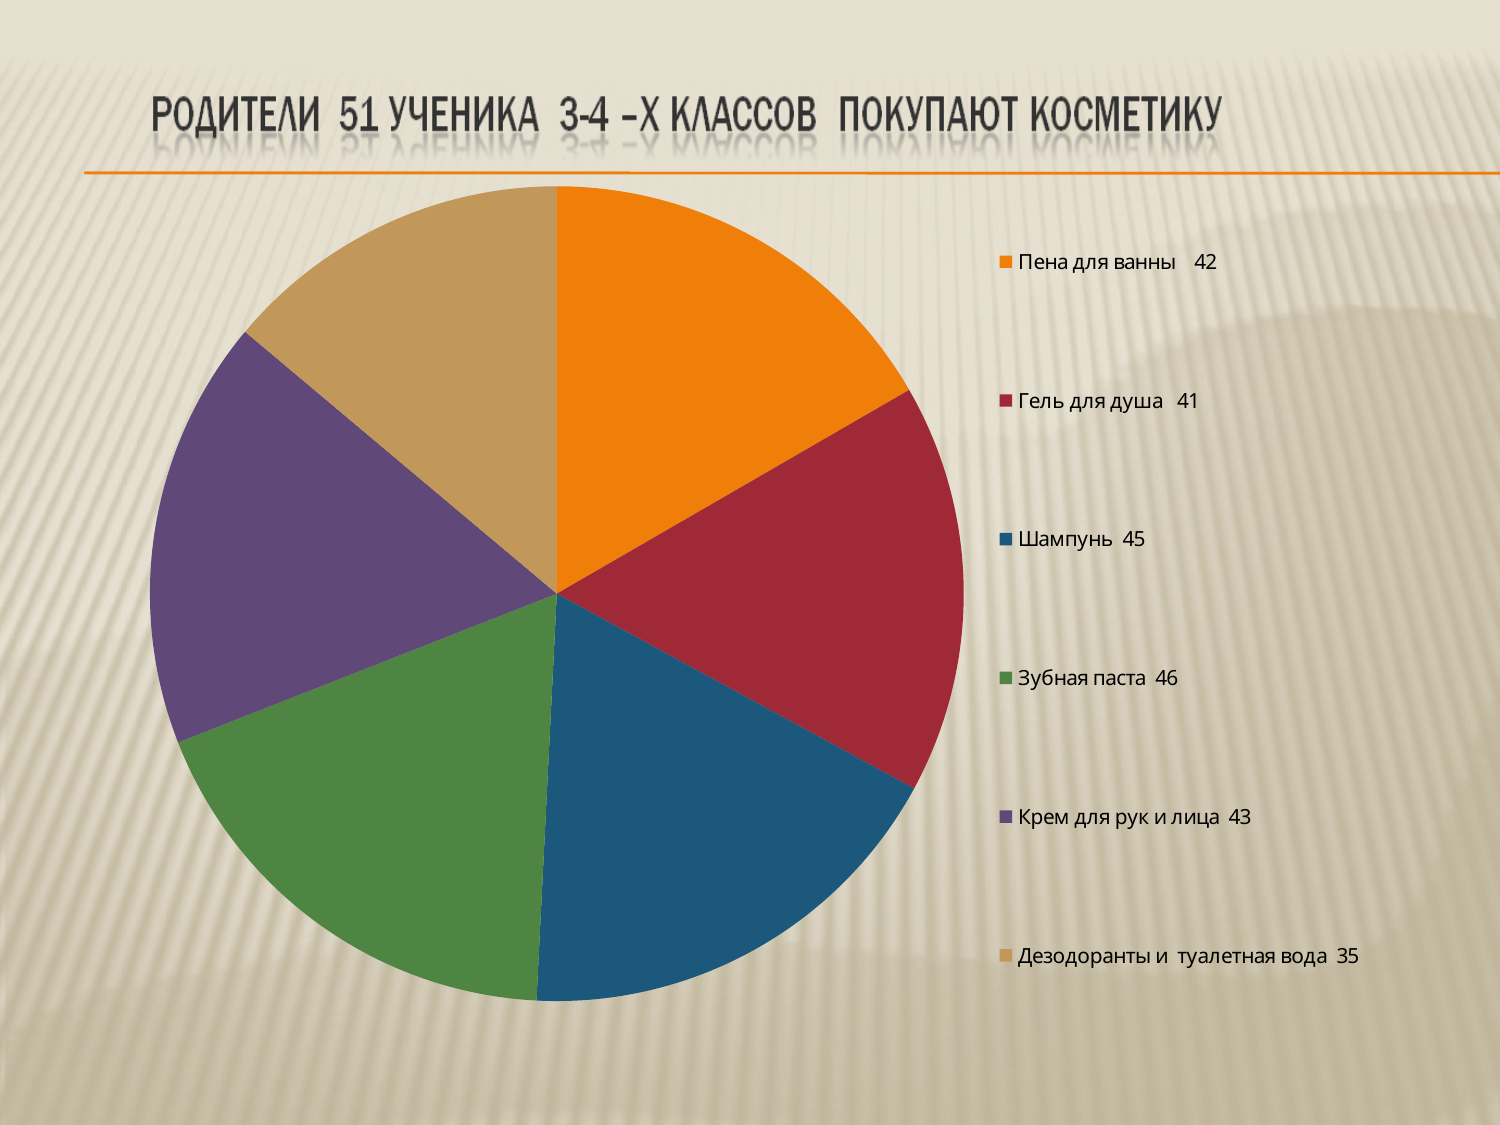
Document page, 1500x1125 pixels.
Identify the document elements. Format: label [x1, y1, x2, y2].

chart [124, 62, 1376, 1125]
title [75, 45, 1425, 1038]
